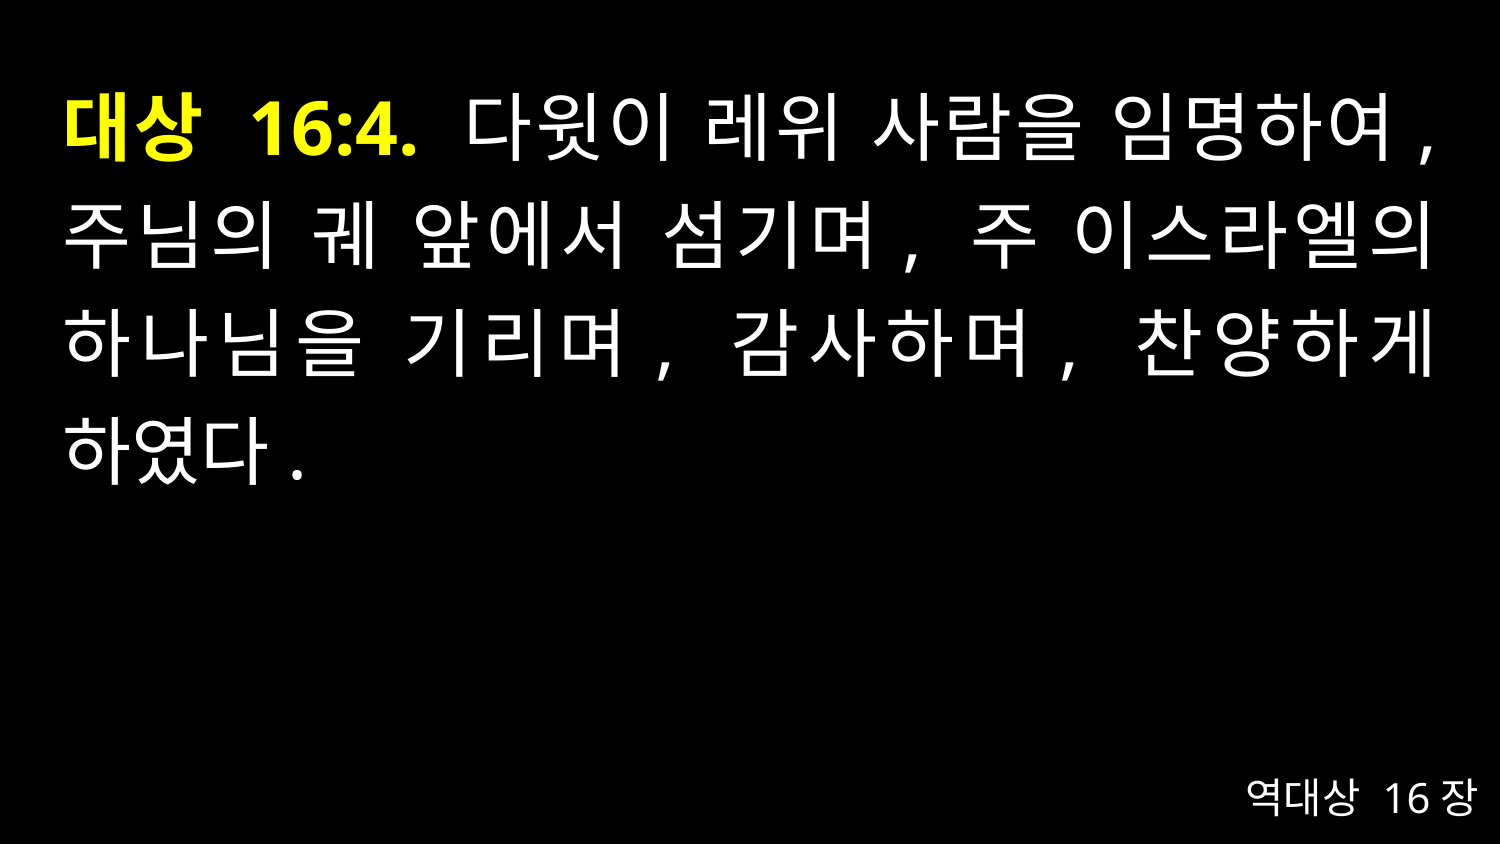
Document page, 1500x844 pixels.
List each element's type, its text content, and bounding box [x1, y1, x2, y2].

subtitle 역대상 16장 [916, 770, 1500, 844]
title 대상 16:4. 다윗이 레위 사람을 임명하여, 주님의 궤 앞에서 섬기며, 주 이스라엘의 하나님을 기리며, 감사하며, 찬양하게 하였다. [0, 0, 1500, 844]
